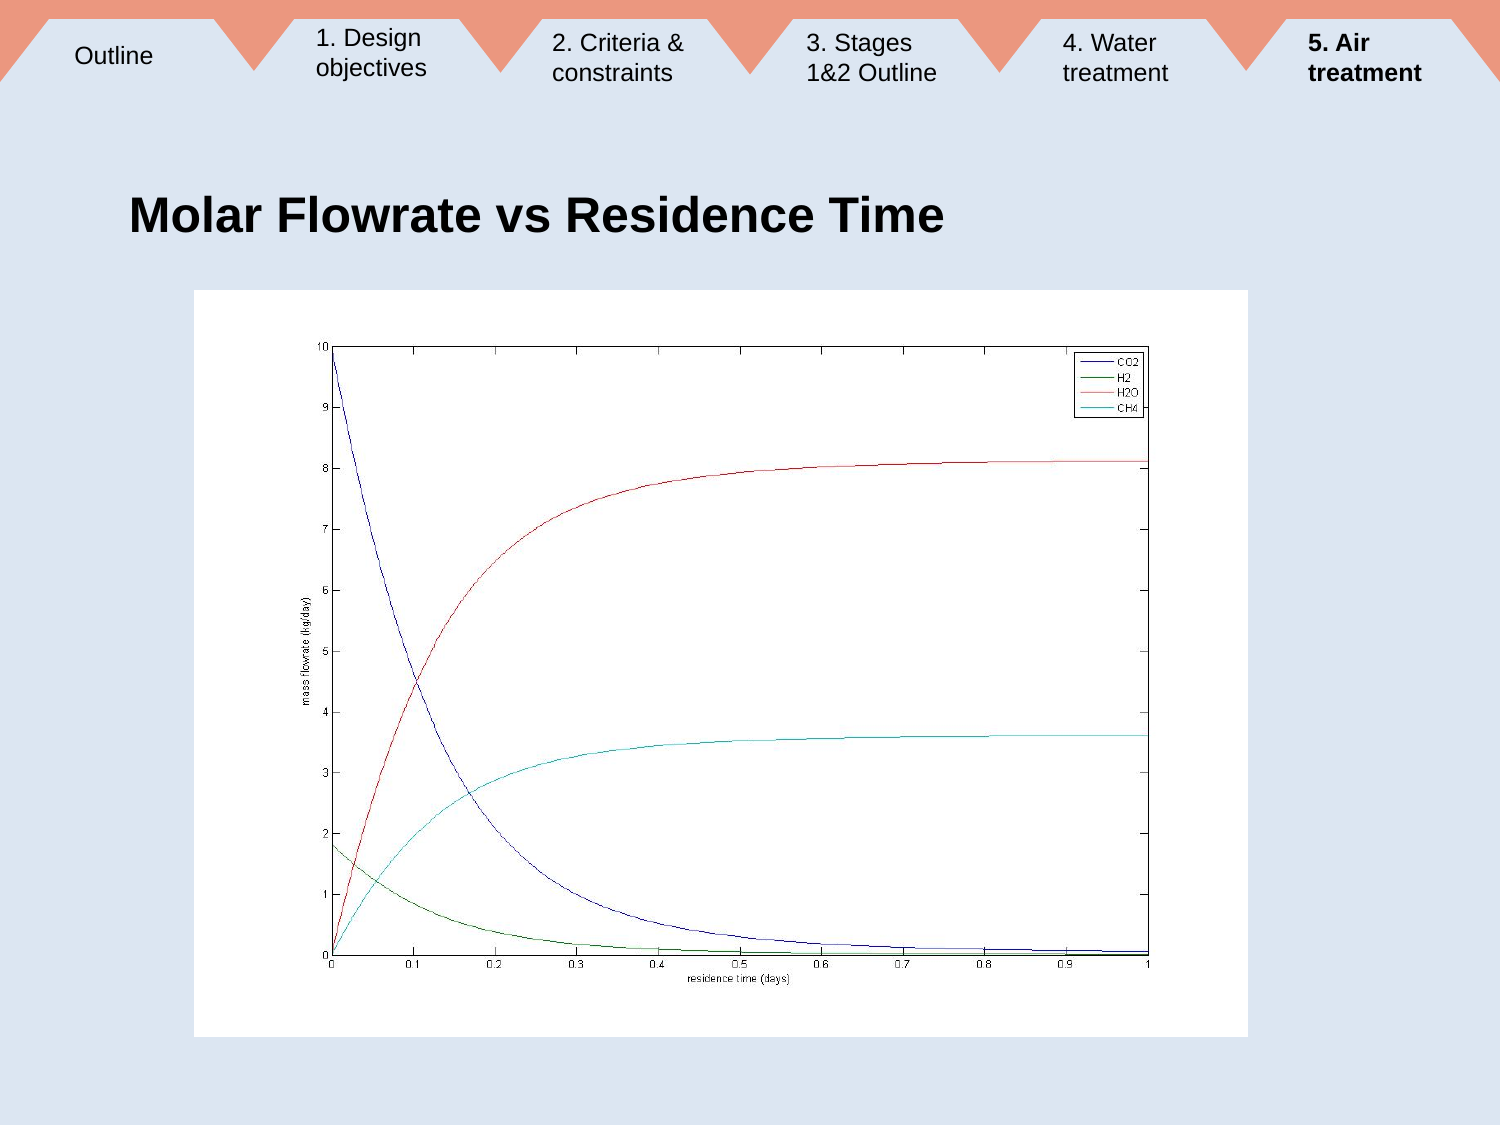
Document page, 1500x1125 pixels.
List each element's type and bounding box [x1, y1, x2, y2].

list [0, 0, 1500, 1125]
picture [194, 290, 1248, 1037]
